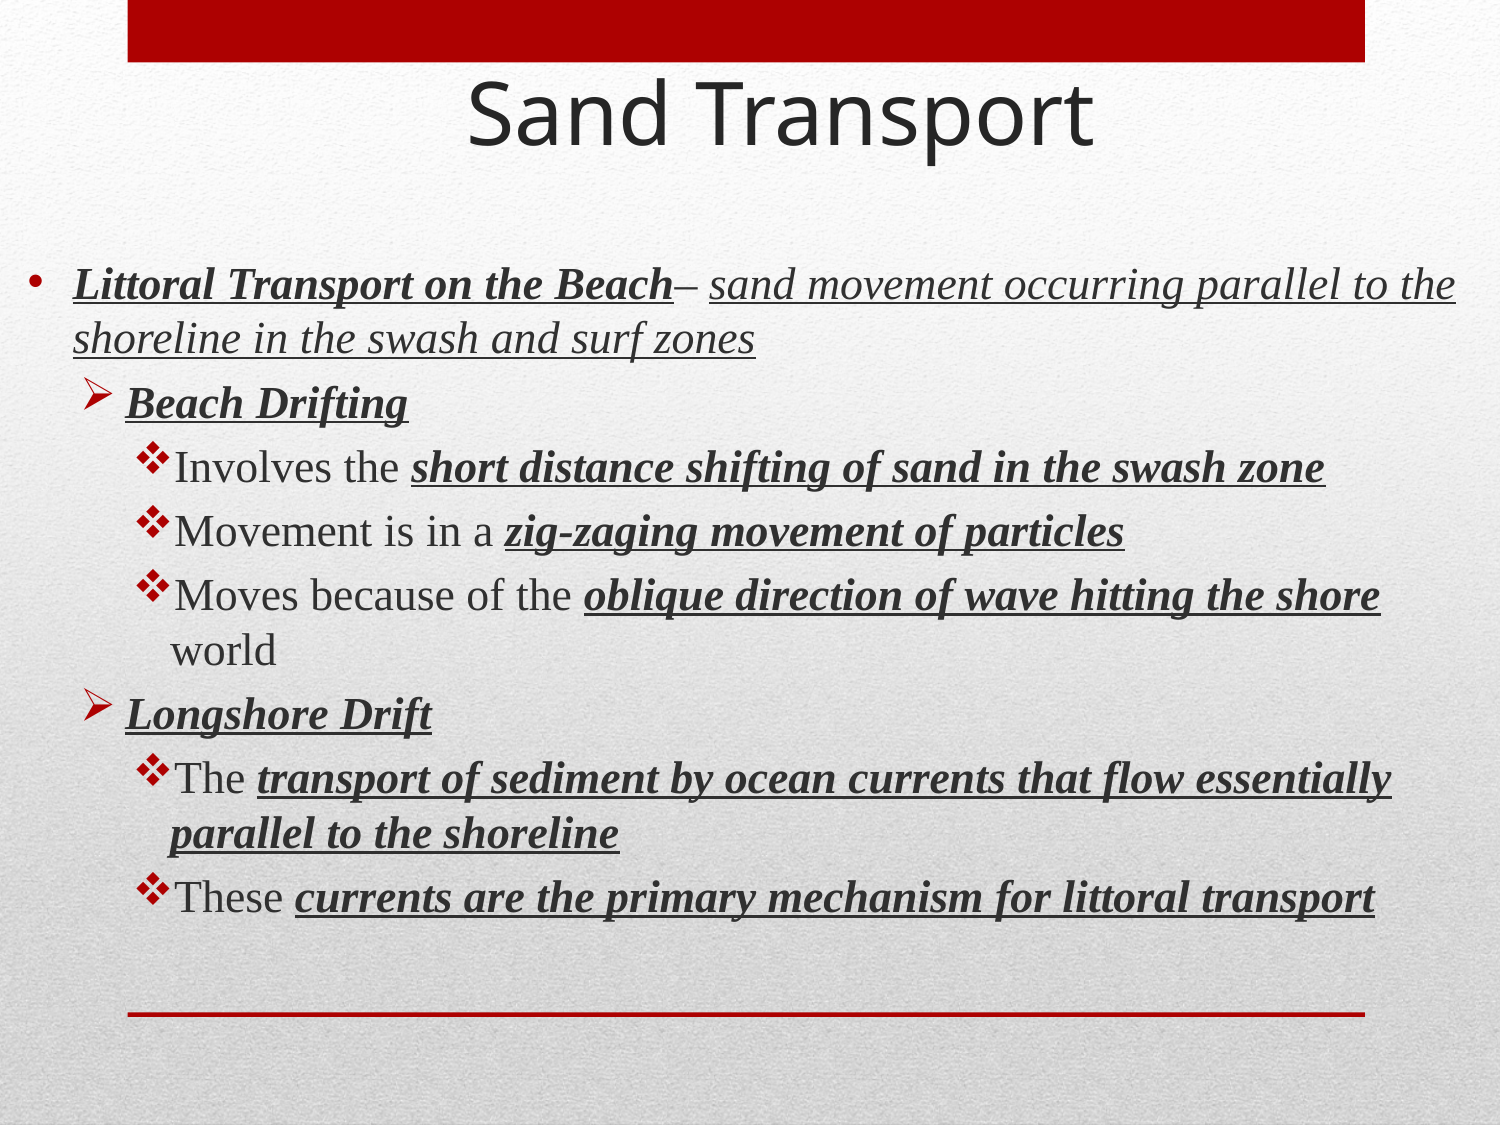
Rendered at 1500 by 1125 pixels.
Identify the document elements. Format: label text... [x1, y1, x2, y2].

list Littoral Transport on the Beach– sand movement occurring parallel to the shoreline in the swash and surf zones Beach Drifting Involves the short distance shifting of sand in the swash zone Movement is in a zig-zaging movement of particles Moves because of the oblique direction of wave hitting the shore world Longshore Drift The transport of sediment by ocean currents that flow essentially parallel to the shoreline These currents are the primary mechanism for littoral transport [12, 174, 1475, 1000]
title Sand Transport [212, 50, 1350, 171]
